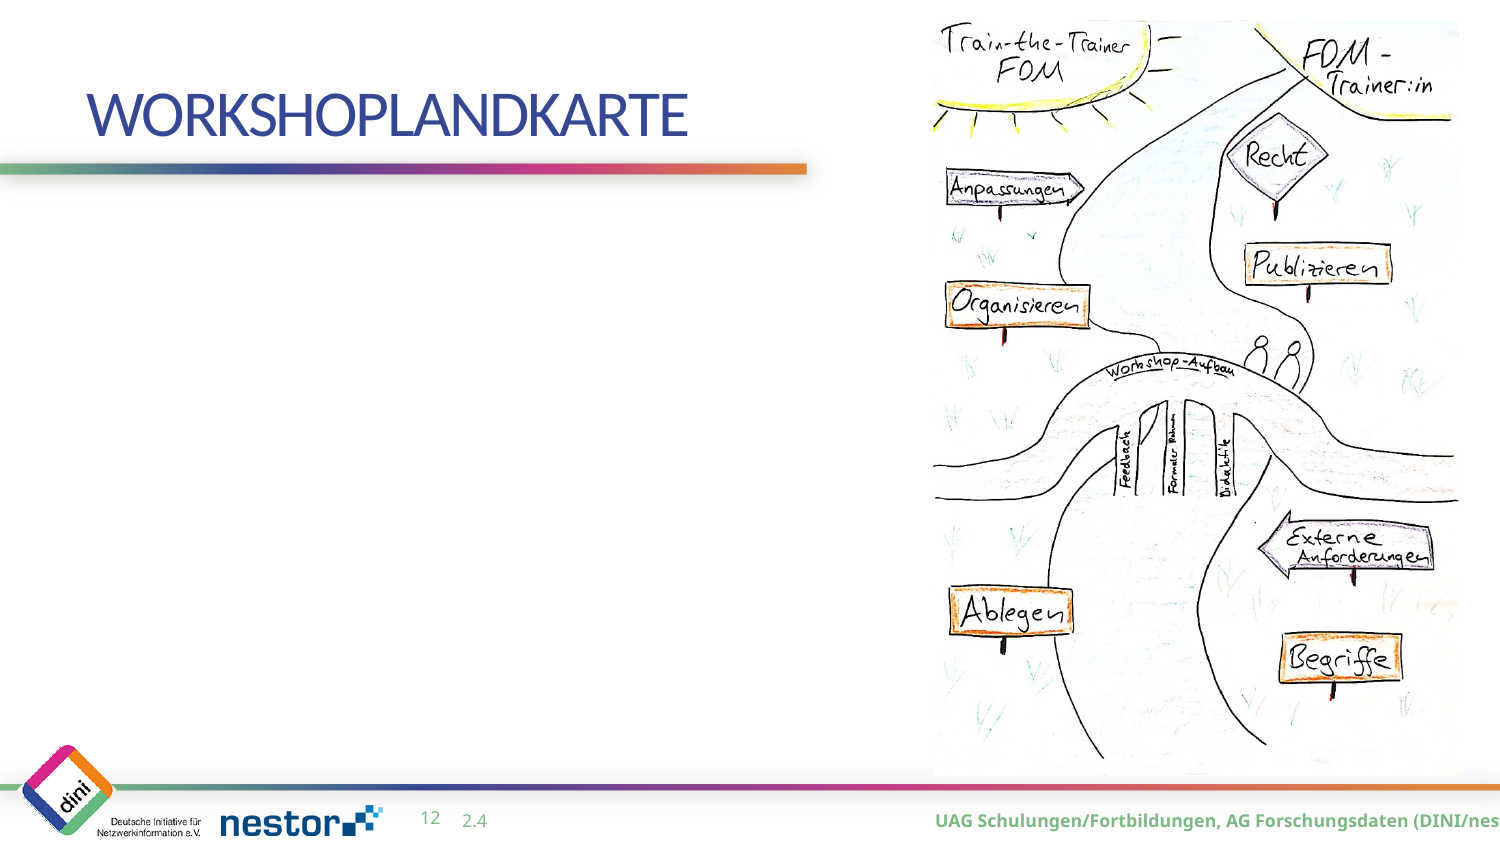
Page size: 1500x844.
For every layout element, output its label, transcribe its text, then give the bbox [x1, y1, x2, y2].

slide_number 11 [406, 801, 454, 841]
picture [0, 138, 837, 204]
picture [0, 19, 1500, 844]
text_box 2.4 [433, 801, 502, 838]
picture [1423, 817, 1428, 825]
title Workshoplandkarte [77, 61, 927, 158]
picture [1280, 819, 1289, 825]
